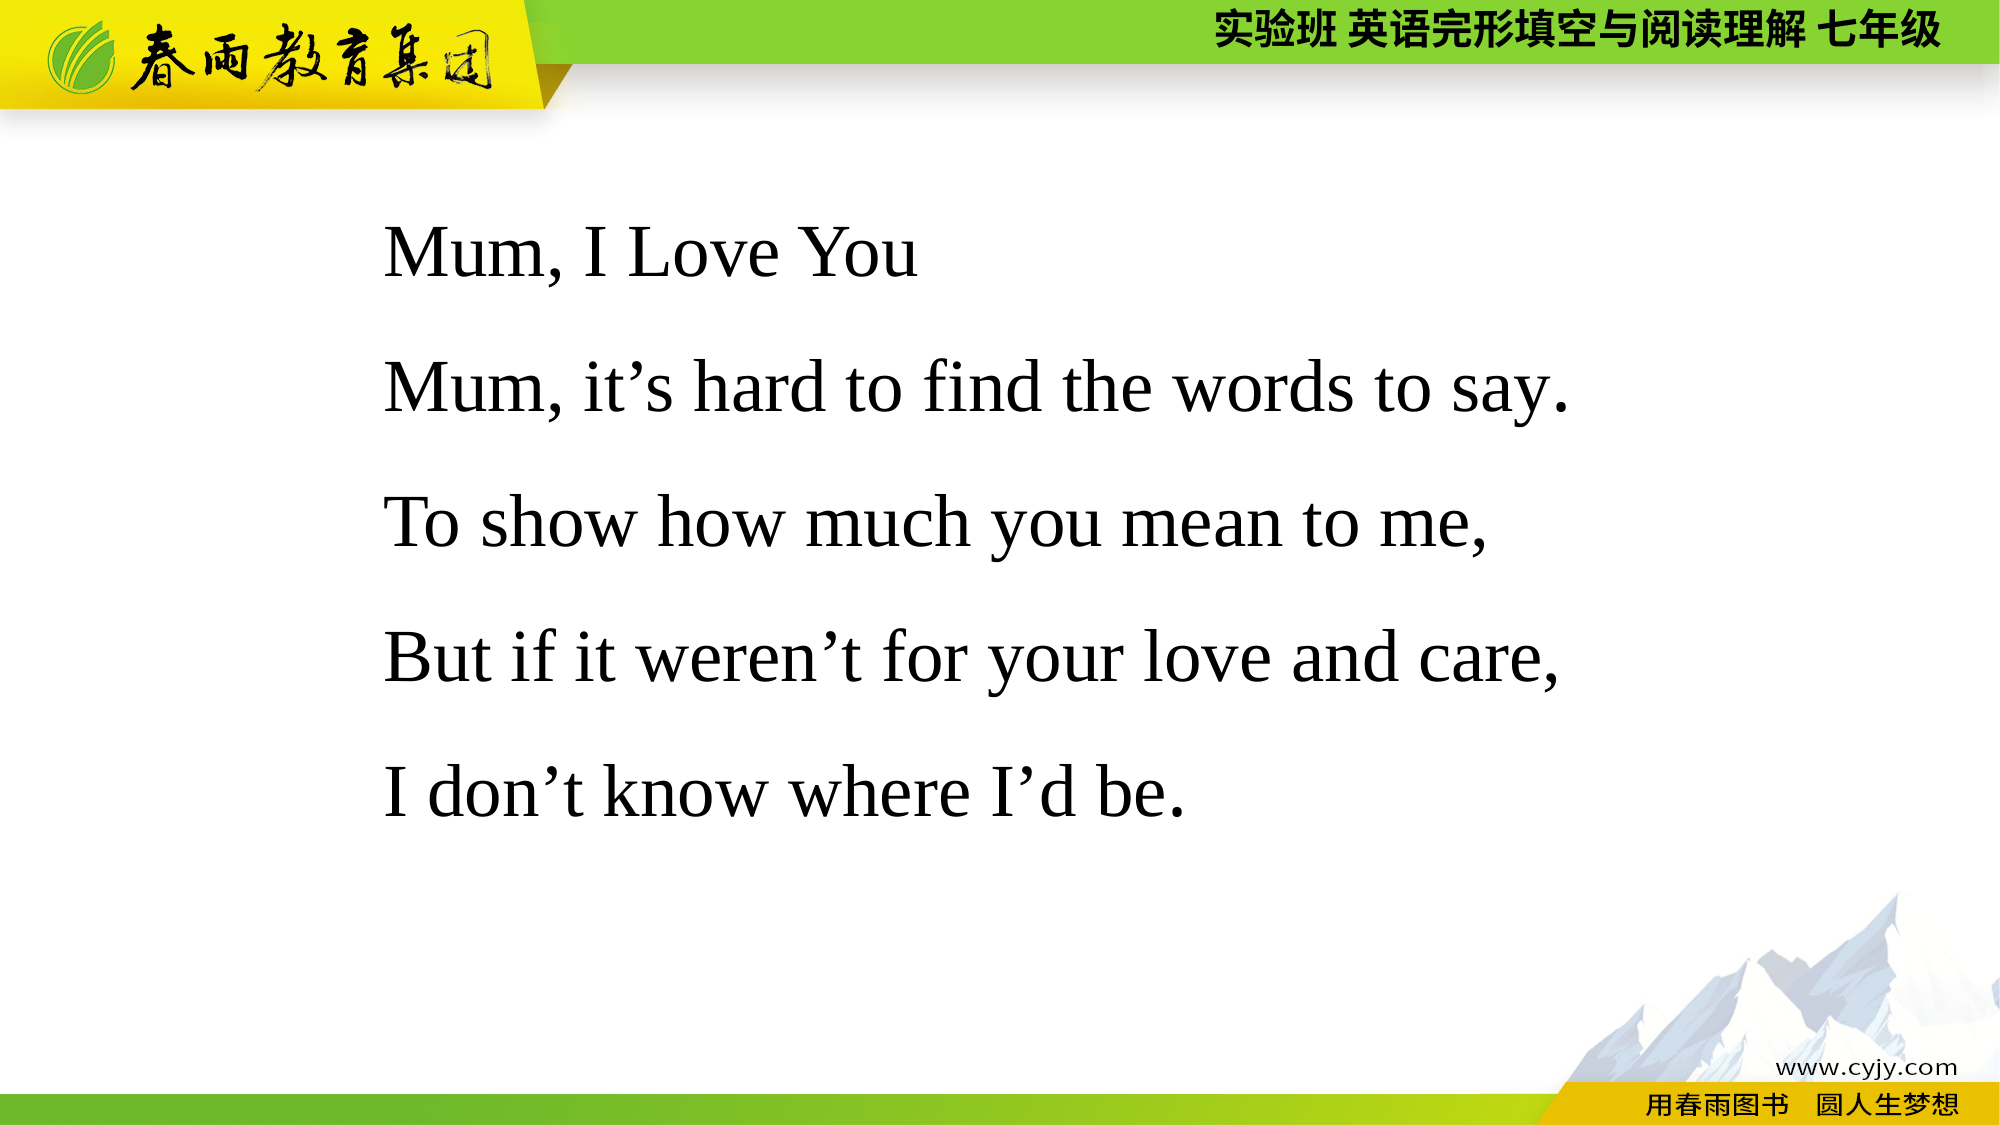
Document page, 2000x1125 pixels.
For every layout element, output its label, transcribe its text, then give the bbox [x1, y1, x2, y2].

list Mum, I Love You Mum, it’s hard to find the words to say. To show how much you mean to me, But if it weren’t for your love and care, I don’t know where I’d be. [59, 149, 1944, 846]
picture [0, 0, 2000, 1125]
